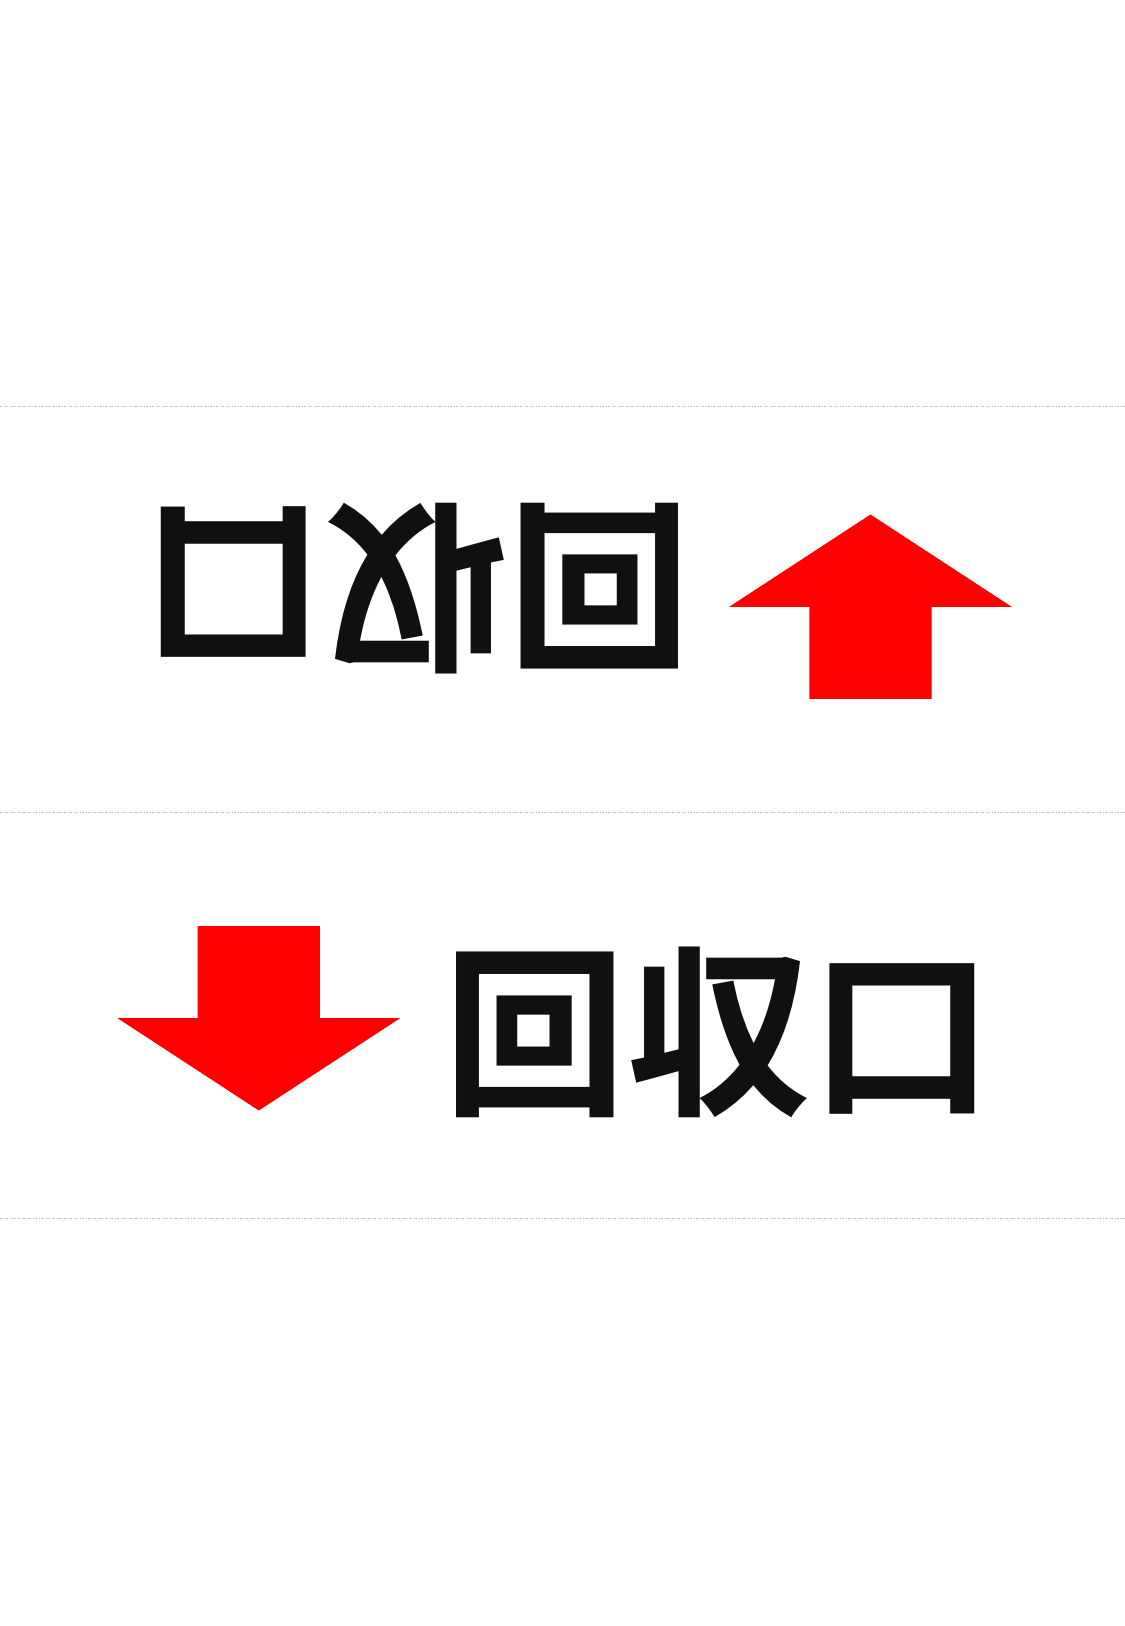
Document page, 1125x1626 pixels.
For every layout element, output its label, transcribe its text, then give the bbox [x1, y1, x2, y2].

text_box [114, 925, 404, 1112]
text_box [725, 513, 1016, 701]
text_box 回収口 [126, 475, 707, 711]
text_box 回収口 [429, 910, 1009, 1146]
